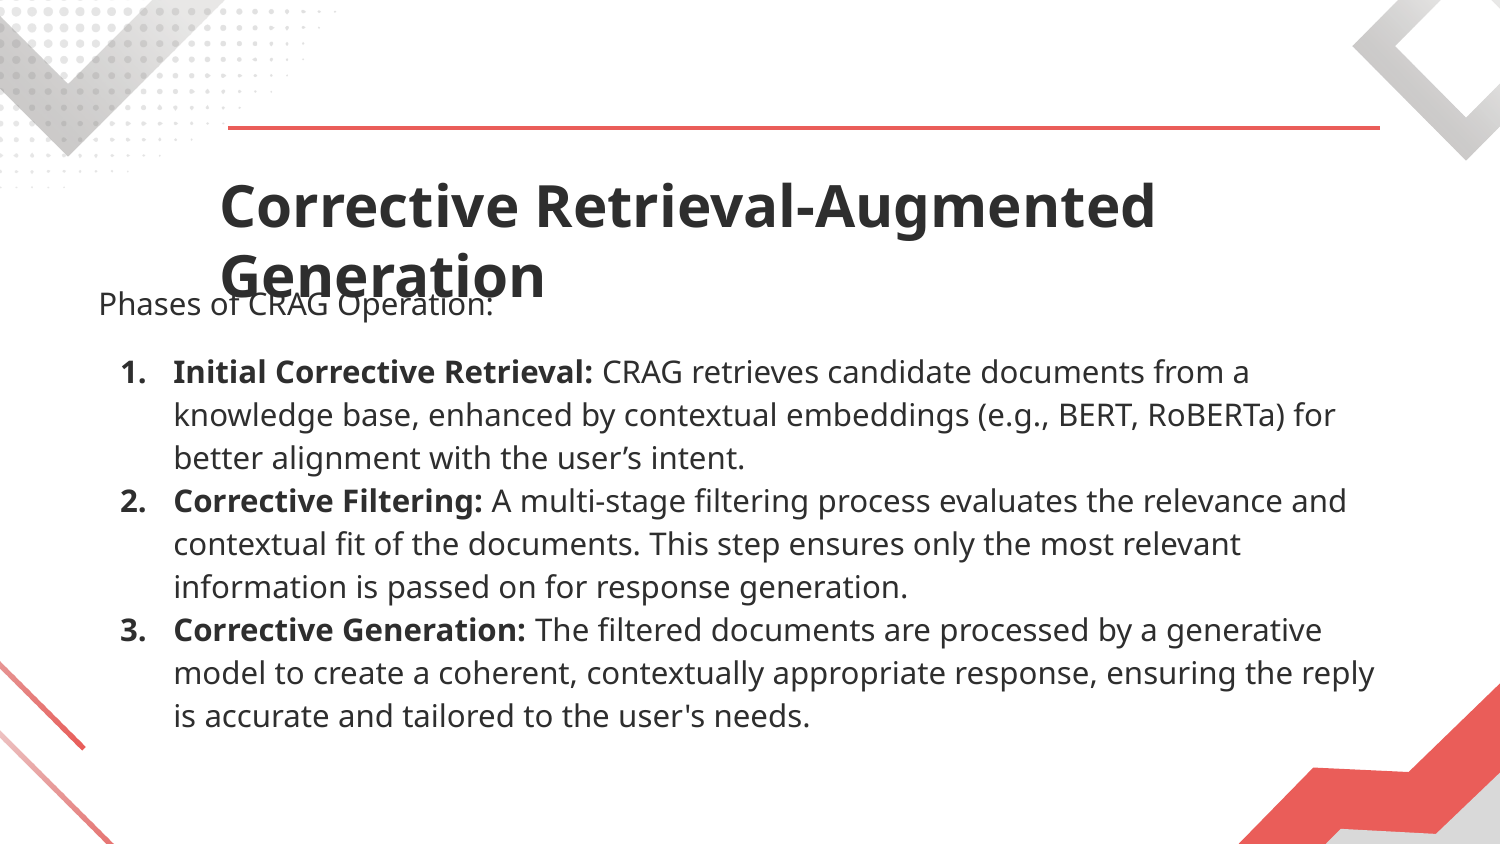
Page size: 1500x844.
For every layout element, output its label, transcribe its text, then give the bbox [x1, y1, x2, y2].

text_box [955, 355, 1500, 844]
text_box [0, 0, 261, 157]
picture [1352, 0, 1500, 161]
picture [0, 511, 150, 844]
subtitle Phases of CRAG Operation: Initial Corrective Retrieval: CRAG retrieves candidate documents from a knowledge base, enhanced by contextual embeddings (e.g., BERT, RoBERTa) for better alignment with the user’s intent. Corrective Filtering: A multi-stage filtering process evaluates the relevance and contextual fit of the documents. This step ensures only the most relevant information is passed on for response generation. Corrective Generation: The filtered documents are processed by a generative model to create a coherent, contextually appropriate response, ensuring the reply is accurate and tailored to the user's needs. [83, 263, 1398, 802]
title Corrective Retrieval-Augmented Generation [204, 154, 1446, 289]
